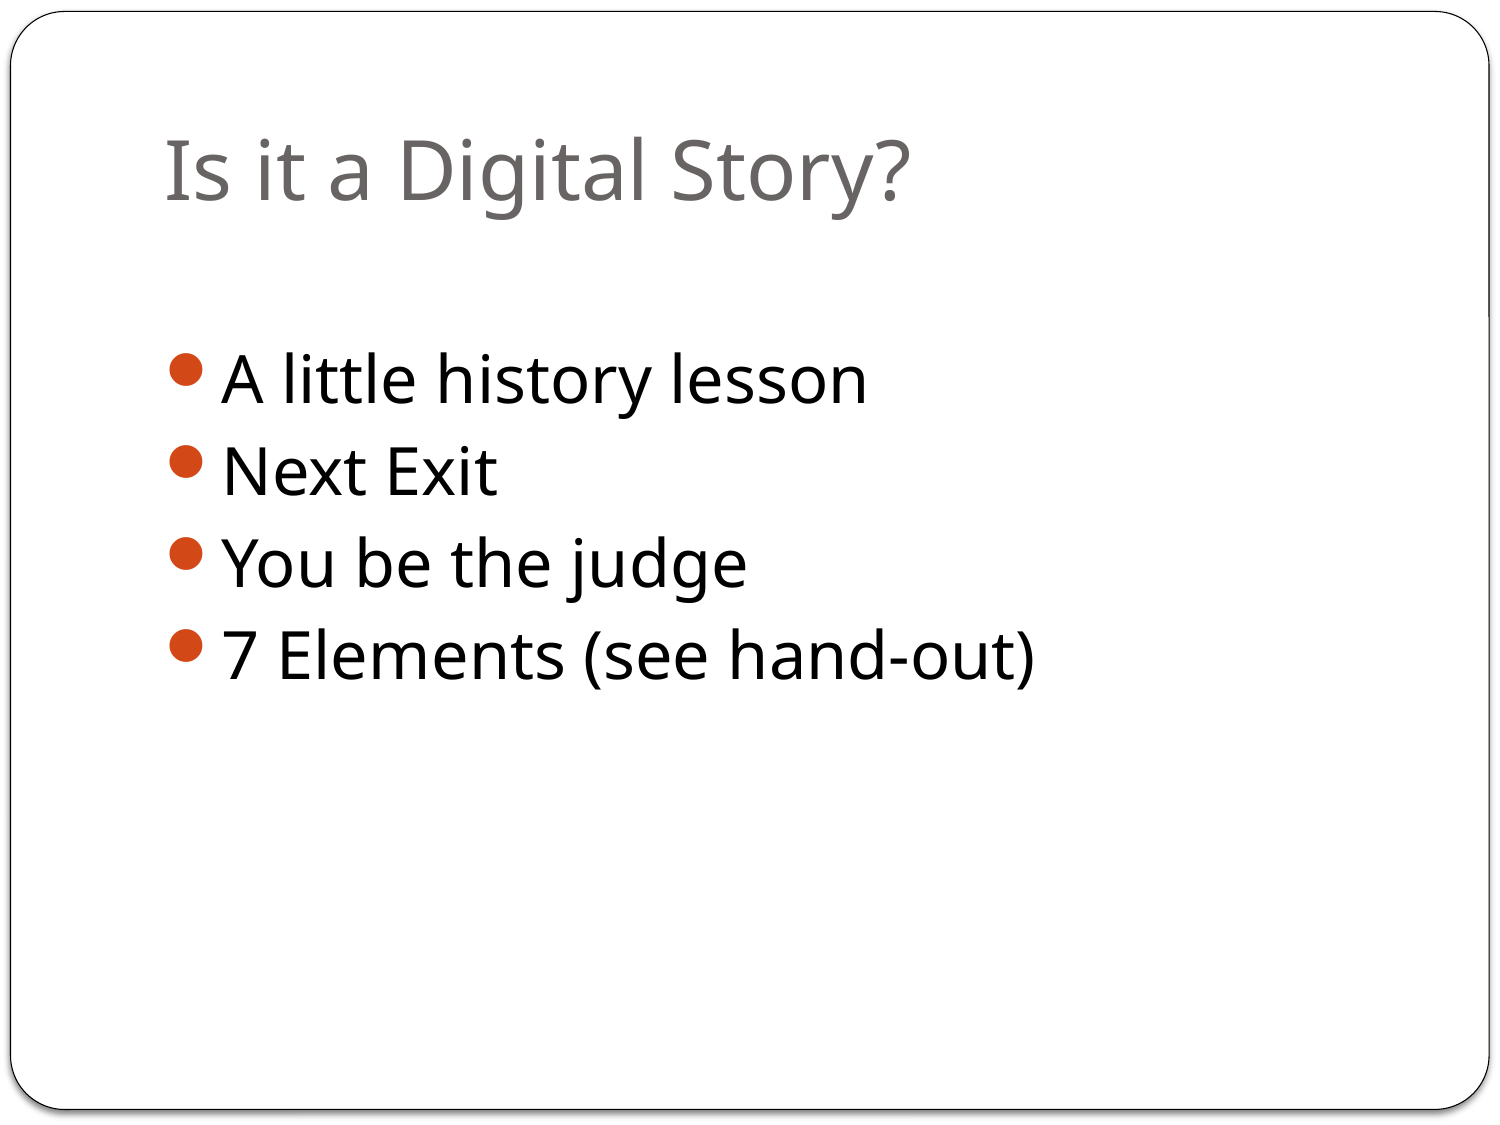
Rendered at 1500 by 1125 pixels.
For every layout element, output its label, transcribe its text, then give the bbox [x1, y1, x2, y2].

list A little history lesson Next Exit You be the judge 7 Elements (see hand-out) [150, 237, 1425, 988]
title Is it a Digital Story? [150, 45, 1425, 233]
